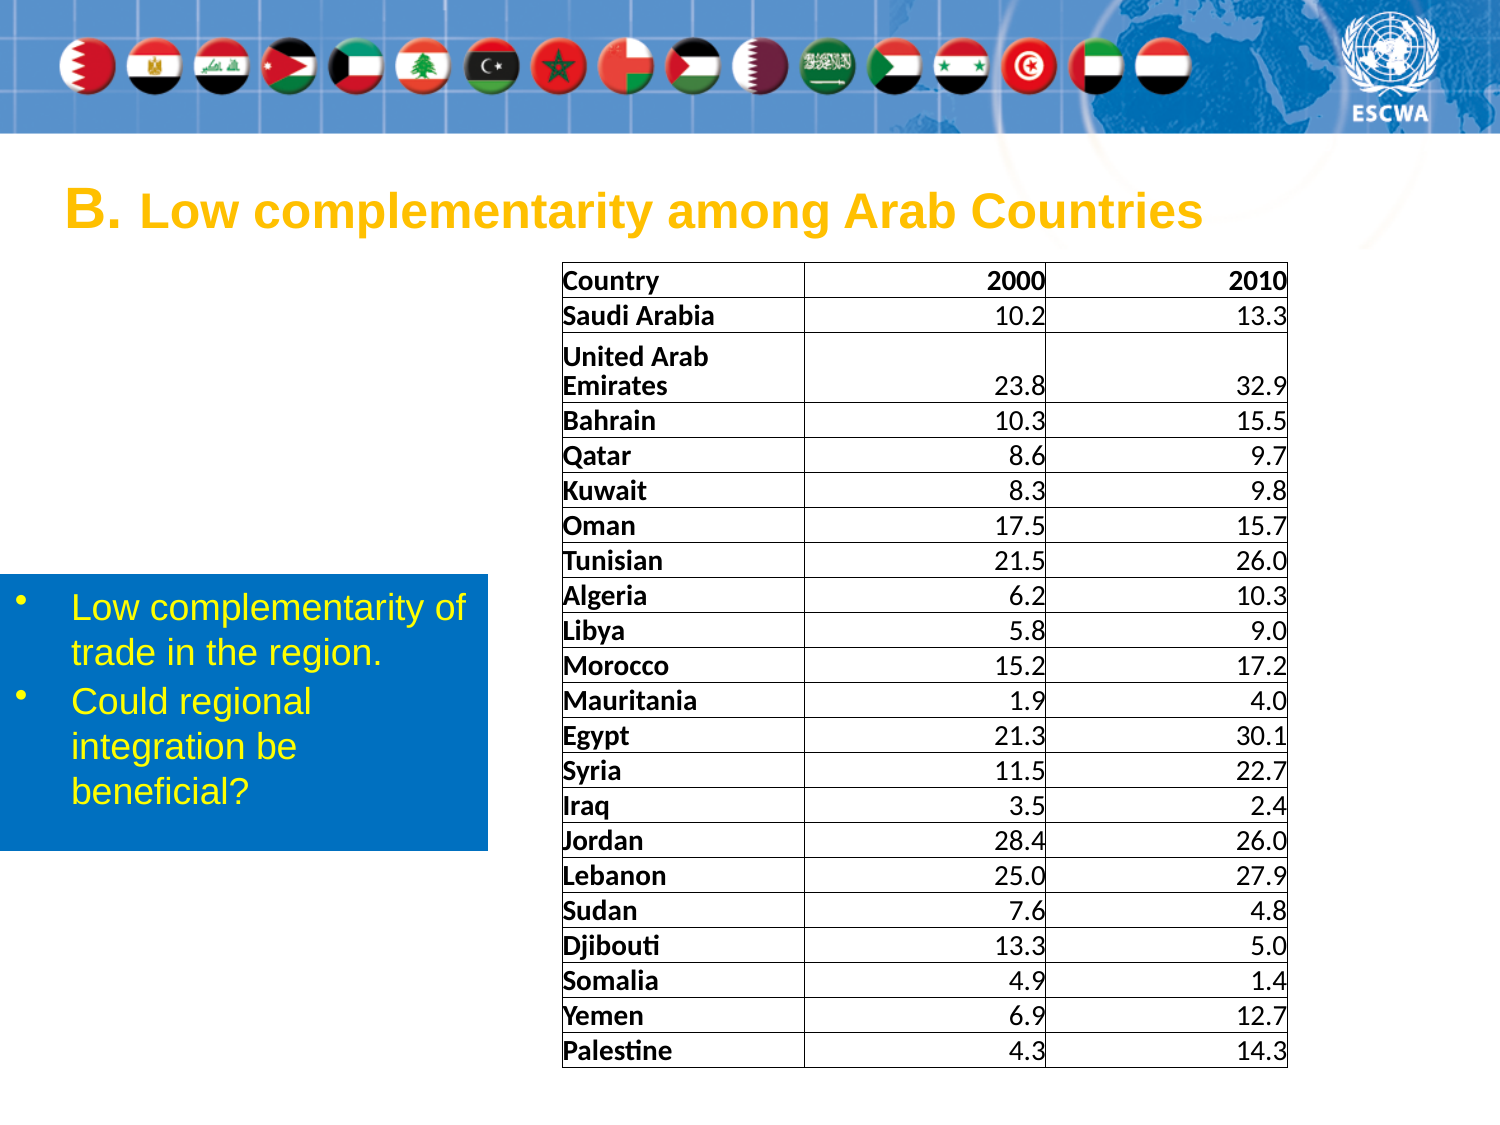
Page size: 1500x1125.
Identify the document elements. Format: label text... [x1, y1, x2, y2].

table_cell 6.2 [805, 578, 1045, 612]
table_cell 3.5 [805, 788, 1045, 822]
table_cell 4.3 [805, 1033, 1045, 1067]
table_cell Palestine [563, 1033, 804, 1067]
table_cell 7.6 [805, 893, 1045, 927]
table_cell United Arab Emirates [563, 333, 804, 402]
table_cell Syria [563, 753, 804, 787]
table_cell Yemen [563, 998, 804, 1032]
table_cell 5.8 [805, 613, 1045, 647]
table_cell 4.9 [805, 963, 1045, 997]
table_cell 14.3 [1046, 1033, 1287, 1067]
table_cell Kuwait [563, 473, 804, 507]
table_cell Tunisian [563, 543, 804, 577]
table_cell Morocco [563, 648, 804, 682]
table_cell Somalia [563, 963, 804, 997]
table_cell 13.3 [805, 928, 1045, 962]
table_cell 6.9 [805, 998, 1045, 1032]
text_box B. Low complementarity among Arab Countries [50, 162, 1500, 248]
table_cell 10.2 [805, 298, 1045, 332]
table_cell 1.4 [1046, 963, 1287, 997]
table_cell 4.8 [1046, 893, 1287, 927]
table_cell 12.7 [1046, 998, 1287, 1032]
table_cell Saudi Arabia [563, 298, 804, 332]
table_header Country [563, 263, 804, 297]
table_cell Mauritania [563, 683, 804, 717]
table_cell Bahrain [563, 403, 804, 437]
table_cell 22.7 [1046, 753, 1287, 787]
table_cell 26.0 [1046, 823, 1287, 857]
text_box Low complementarity of trade in the region. Could regional integration be beneficial? [0, 575, 488, 850]
table_cell 21.3 [805, 718, 1045, 752]
table_cell 28.4 [805, 823, 1045, 857]
table_cell 15.7 [1046, 508, 1287, 542]
table_cell 5.0 [1046, 928, 1287, 962]
table_header 2010 [1046, 263, 1287, 297]
table_cell Qatar [563, 438, 804, 472]
table_cell 10.3 [1046, 578, 1287, 612]
table_cell 9.8 [1046, 473, 1287, 507]
table_cell Jordan [563, 823, 804, 857]
table_header 2000 [805, 263, 1045, 297]
table_cell Egypt [563, 718, 804, 752]
table_cell Iraq [563, 788, 804, 822]
table_cell 2.4 [1046, 788, 1287, 822]
table_cell 10.3 [805, 403, 1045, 437]
table_cell 23.8 [805, 333, 1045, 402]
table_cell 27.9 [1046, 858, 1287, 892]
table_cell 15.2 [805, 648, 1045, 682]
table_cell Algeria [563, 578, 804, 612]
table_cell 9.0 [1046, 613, 1287, 647]
table_cell Sudan [563, 893, 804, 927]
table_cell 4.0 [1046, 683, 1287, 717]
table_cell 11.5 [805, 753, 1045, 787]
table_cell 9.7 [1046, 438, 1287, 472]
table_cell Djibouti [563, 928, 804, 962]
table_cell Libya [563, 613, 804, 647]
table_cell 32.9 [1046, 333, 1287, 402]
table_cell 13.3 [1046, 298, 1287, 332]
table_cell 15.5 [1046, 403, 1287, 437]
picture [0, 0, 1500, 1125]
table_cell 26.0 [1046, 543, 1287, 577]
table_cell 8.3 [805, 473, 1045, 507]
table_cell Oman [563, 508, 804, 542]
table_cell 21.5 [805, 543, 1045, 577]
table_cell Lebanon [563, 858, 804, 892]
table_cell 8.6 [805, 438, 1045, 472]
table_cell 25.0 [805, 858, 1045, 892]
table_cell 17.2 [1046, 648, 1287, 682]
table_cell 17.5 [805, 508, 1045, 542]
table_cell 1.9 [805, 683, 1045, 717]
table_cell 30.1 [1046, 718, 1287, 752]
